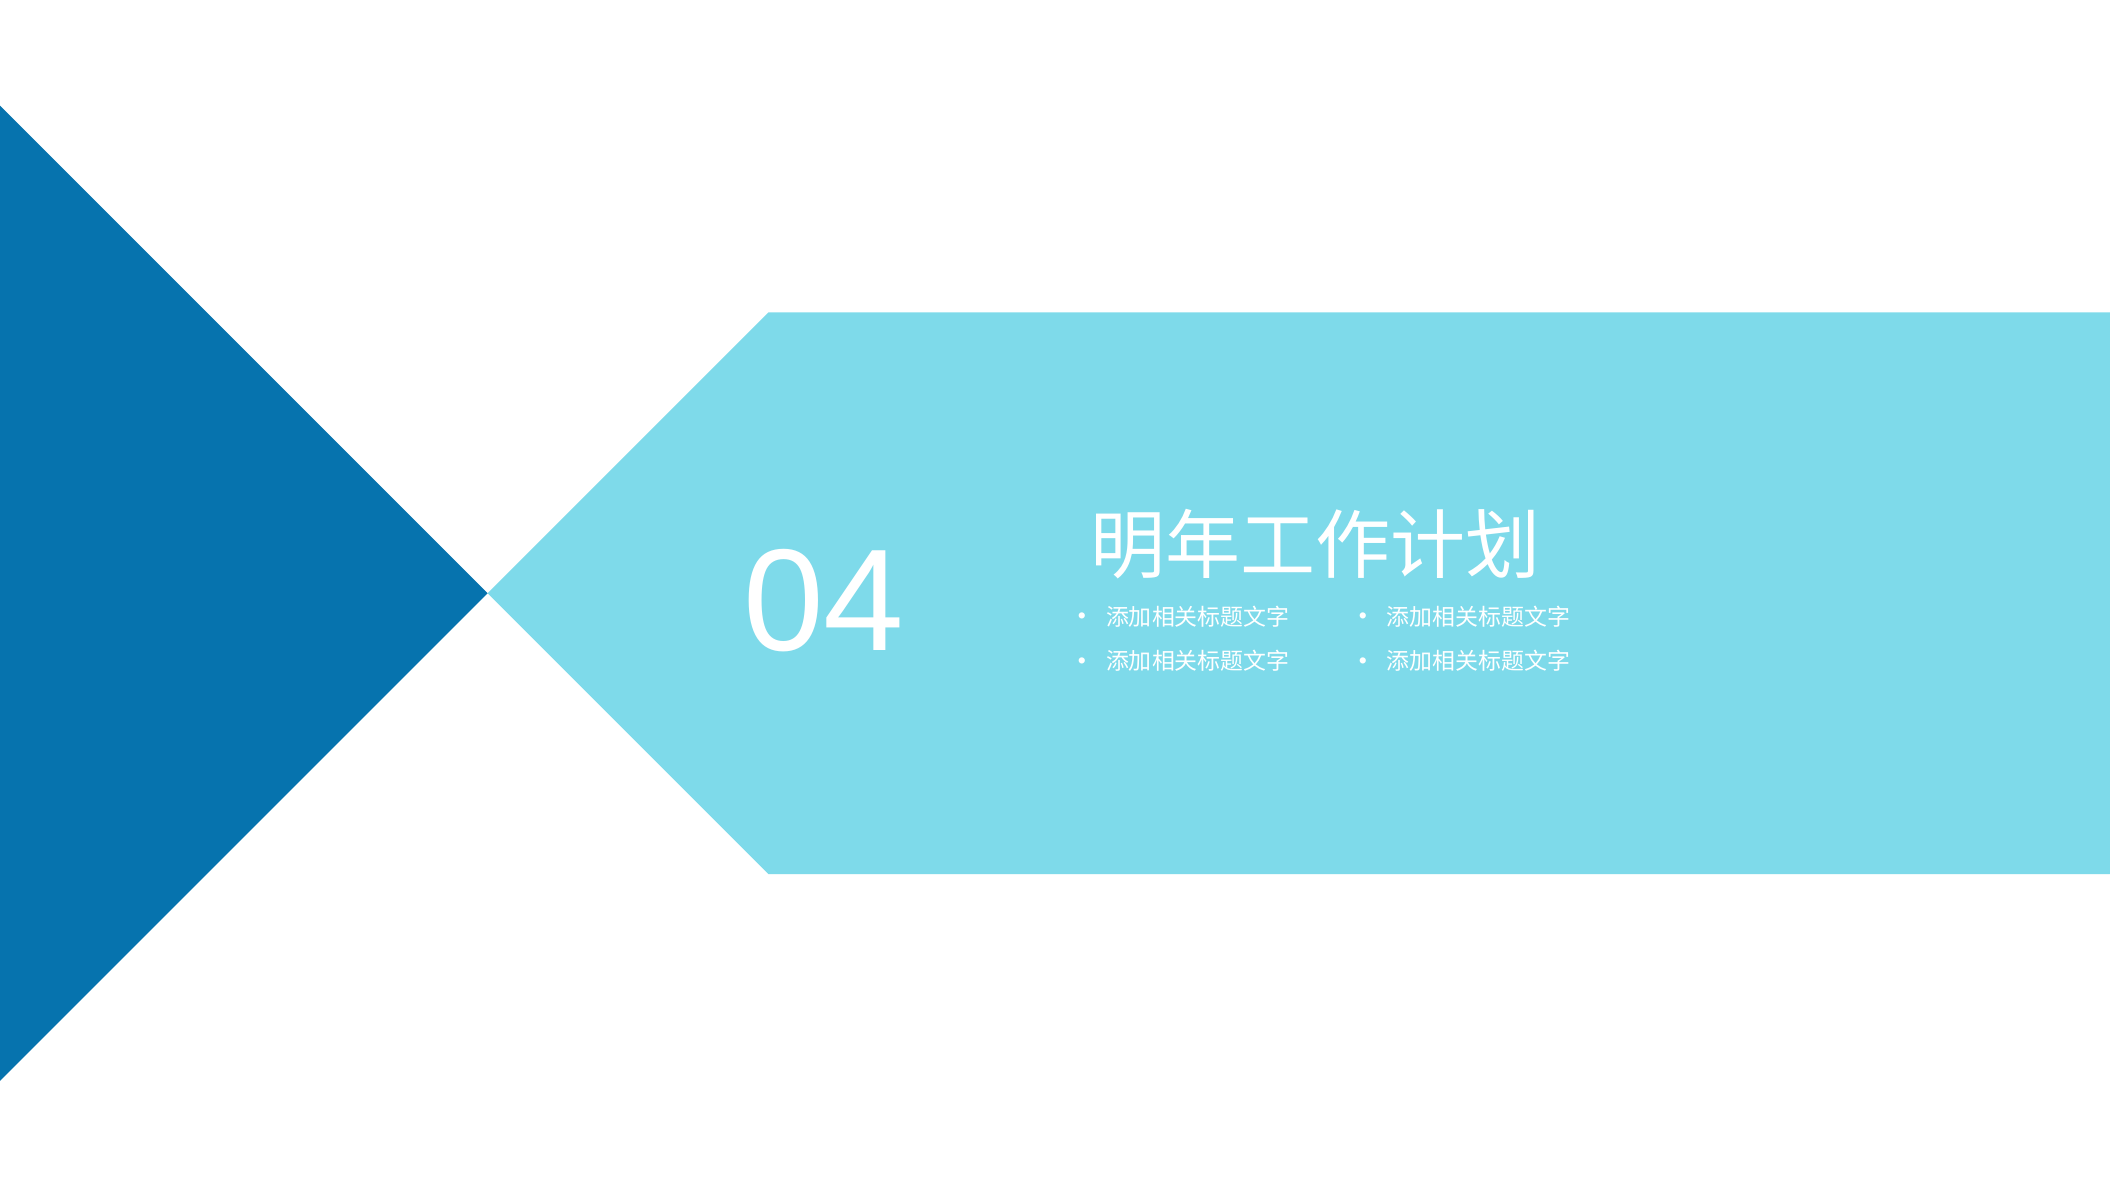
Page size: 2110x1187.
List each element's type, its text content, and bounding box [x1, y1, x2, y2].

text_box 添加相关标题文字 [1063, 639, 1306, 682]
text_box [488, 311, 2110, 876]
text_box 明年工作计划 [1054, 497, 1577, 588]
text_box 04 [707, 497, 941, 687]
text_box 添加相关标题文字 [1344, 594, 1586, 638]
text_box [0, 104, 490, 1083]
text_box 添加相关标题文字 [1063, 594, 1306, 638]
text_box 添加相关标题文字 [1344, 639, 1586, 682]
